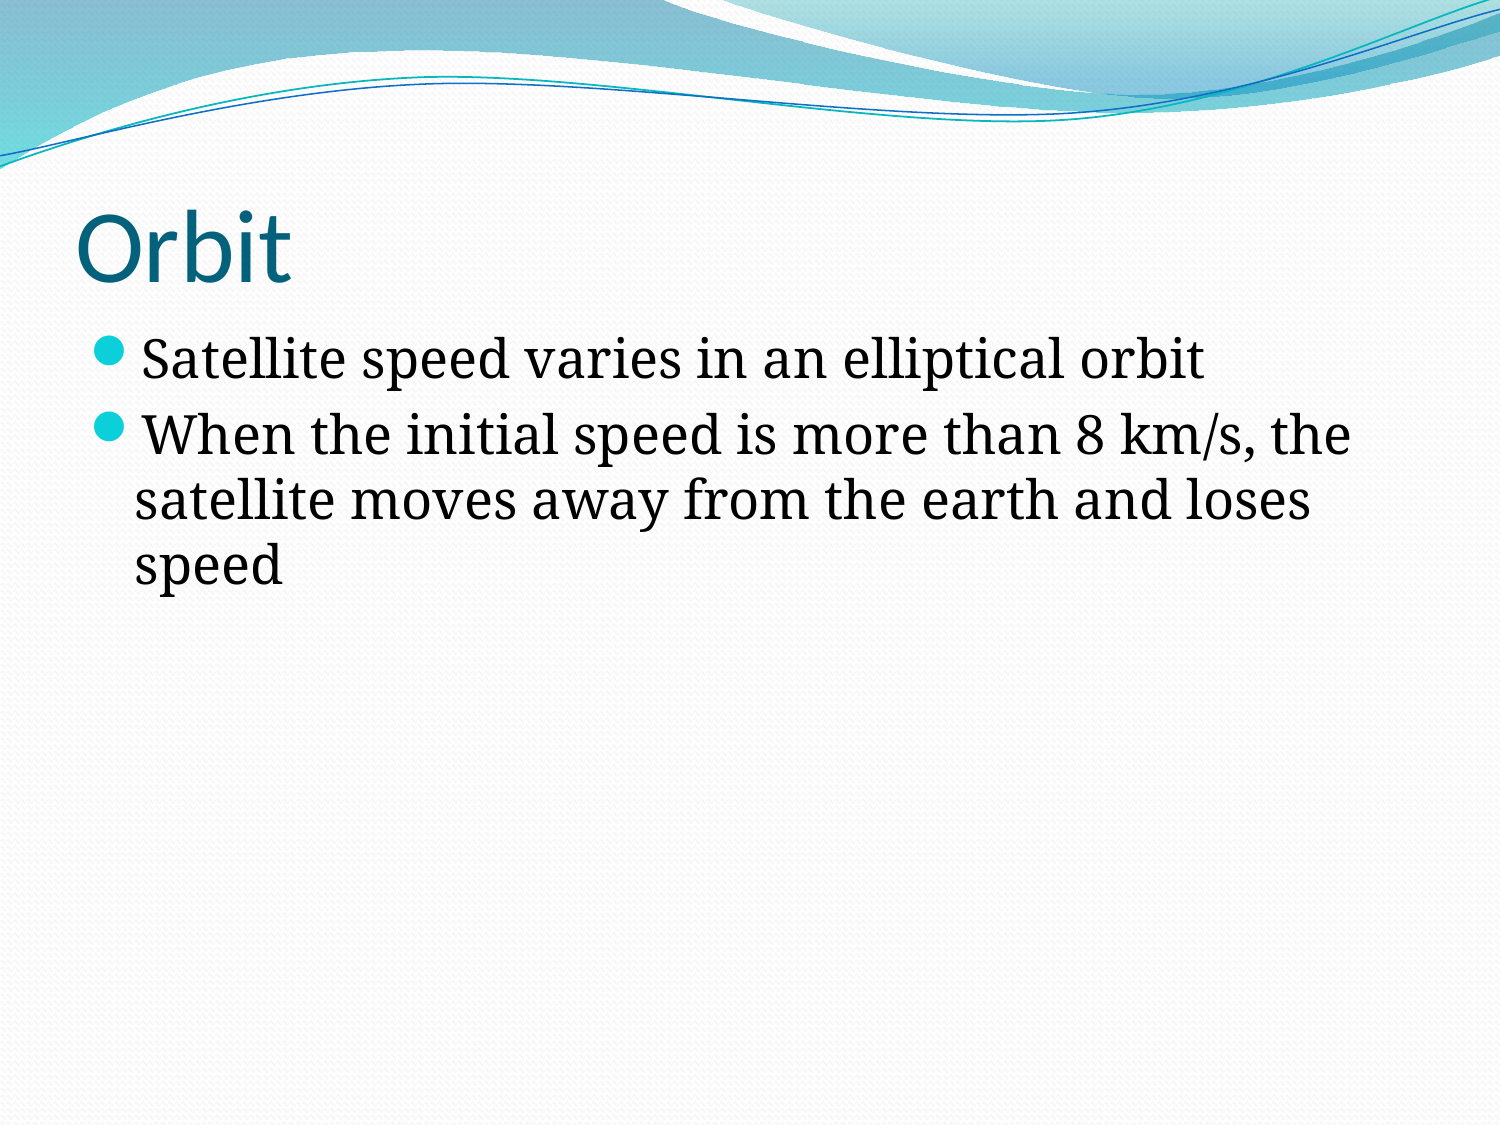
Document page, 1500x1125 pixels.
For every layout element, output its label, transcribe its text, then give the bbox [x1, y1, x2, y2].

list Satellite speed varies in an elliptical orbit When the initial speed is more than 8 km/s, the satellite moves away from the earth and loses speed [75, 317, 1425, 1038]
title Orbit [75, 115, 1425, 303]
